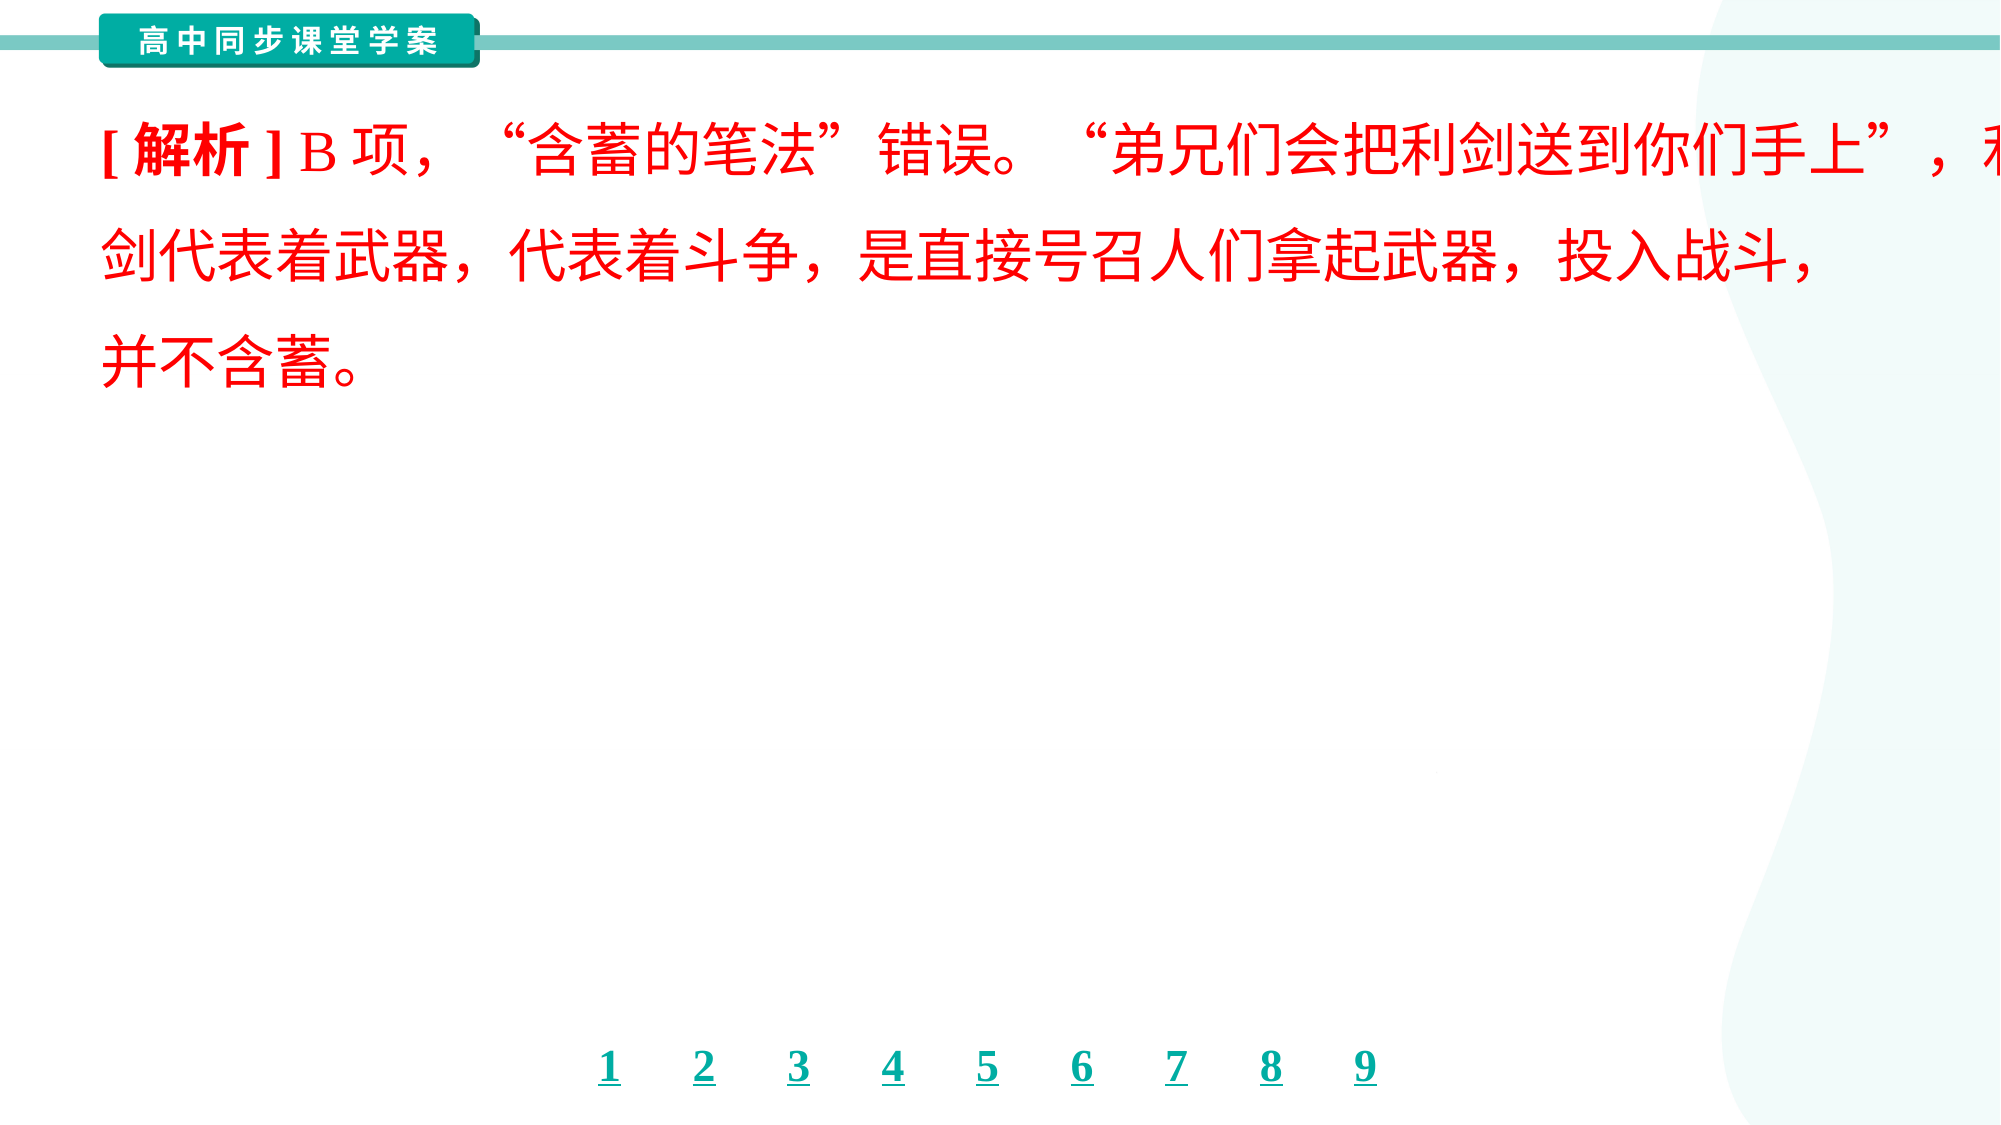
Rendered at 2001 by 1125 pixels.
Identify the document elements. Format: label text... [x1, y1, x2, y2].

picture [0, 0, 2000, 1125]
text_box [解析] B项，“含蓄的笔法”错误。“弟兄们会把利剑送到你们手上”，利 剑代表着武器，代表着斗争，是直接号召人们拿起武器，投入战斗， 并不含蓄。 [100, 76, 1899, 396]
